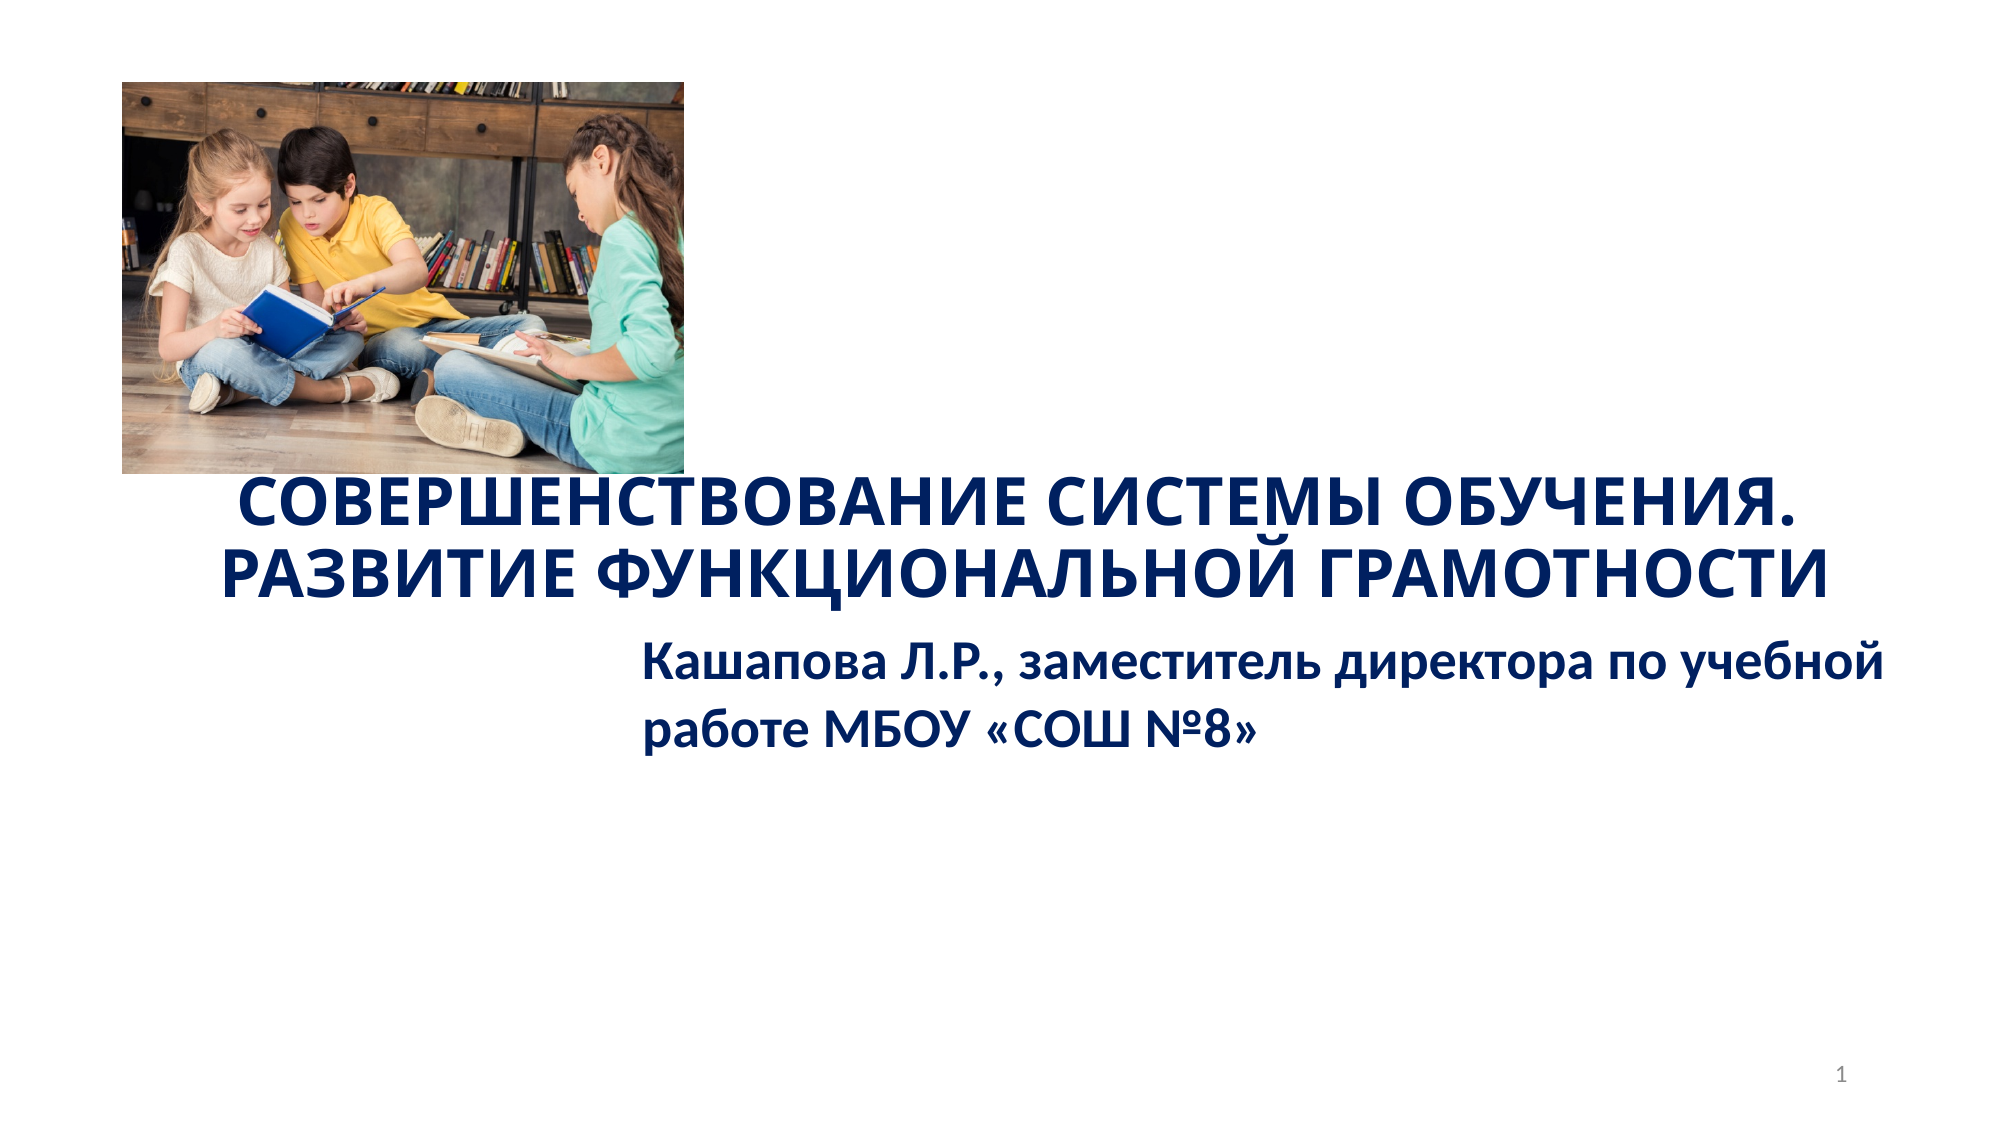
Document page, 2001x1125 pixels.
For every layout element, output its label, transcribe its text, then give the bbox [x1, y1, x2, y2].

text_box Кашапова Л.Р., заместитель директора по учебной работе МБОУ «СОШ №8» [622, 613, 1951, 850]
slide_number 1 [1412, 1042, 1863, 1103]
picture [122, 82, 685, 474]
title СОВЕРШЕНСТВОВАНИЕ СИСТЕМЫ ОБУЧЕНИЯ. РАЗВИТИЕ ФУНКЦИОНАЛЬНОЙ ГРАМОТНОСТИ [52, 96, 2000, 620]
